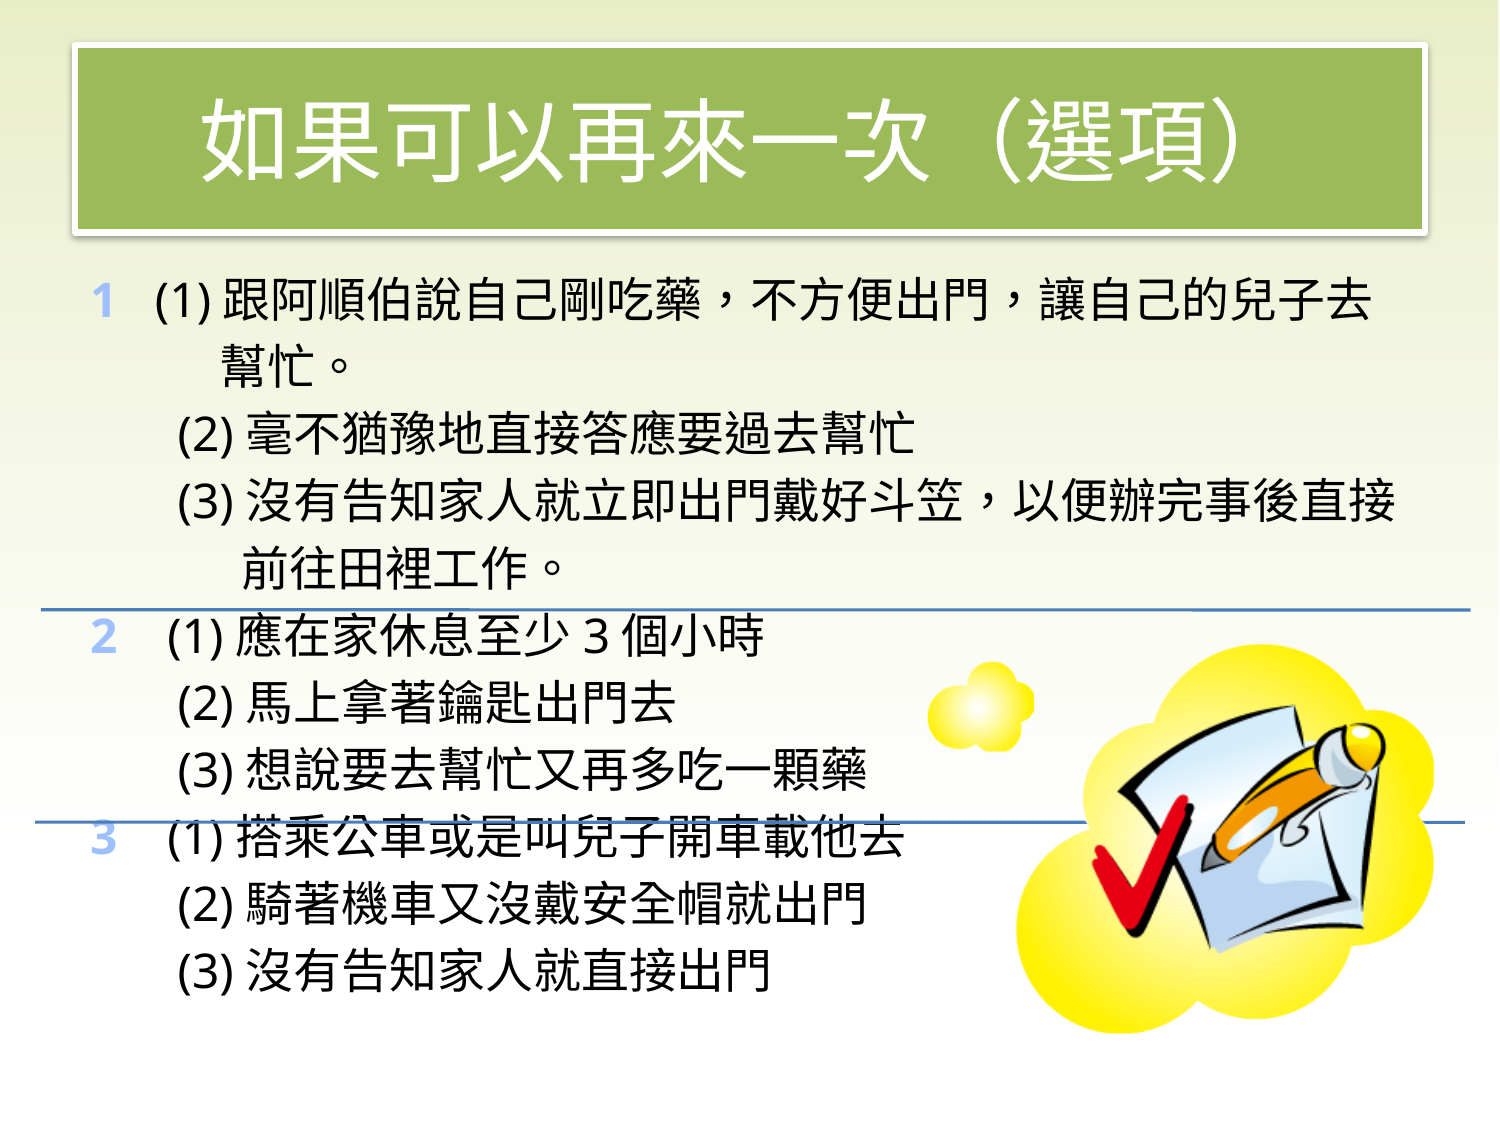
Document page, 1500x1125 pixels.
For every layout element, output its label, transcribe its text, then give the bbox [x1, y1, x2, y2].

list 1 (1)跟阿順伯說自己剛吃藥，不方便出門，讓自己的兒子去 幫忙。 (2)毫不猶豫地直接答應要過去幫忙 (3)沒有告知家人就立即出門戴好斗笠，以便辦完事後直接 前往田裡工作。 2 (1)應在家休息至少3個小時 (2)馬上拿著鑰匙出門去 (3)想說要去幫忙又再多吃一顆藥 3 (1)搭乘公車或是叫兒子開車載他去 (2)騎著機車又沒戴安全帽就出門 (3)沒有告知家人就直接出門 [75, 832, 892, 1102]
list 1 (1)跟阿順伯說自己剛吃藥，不方便出門，讓自己的兒子去 幫忙。 (2)毫不猶豫地直接答應要過去幫忙 (3)沒有告知家人就立即出門戴好斗笠，以便辦完事後直接 前往田裡工作。 2 (1)應在家休息至少3個小時 (2)馬上拿著鑰匙出門去 (3)想說要去幫忙又再多吃一顆藥 3 (1)搭乘公車或是叫兒子開車載他去 (2)騎著機車又沒戴安全帽就出門 (3)沒有告知家人就直接出門 [75, 262, 1442, 608]
title 如果可以再來一次（選項） [72, 42, 1428, 236]
list 1 (1)跟阿順伯說自己剛吃藥，不方便出門，讓自己的兒子去 幫忙。 (2)毫不猶豫地直接答應要過去幫忙 (3)沒有告知家人就立即出門戴好斗笠，以便辦完事後直接 前往田裡工作。 2 (1)應在家休息至少3個小時 (2)馬上拿著鑰匙出門去 (3)想說要去幫忙又再多吃一顆藥 3 (1)搭乘公車或是叫兒子開車載他去 (2)騎著機車又沒戴安全帽就出門 (3)沒有告知家人就直接出門 [75, 619, 892, 820]
picture [0, 0, 1500, 1125]
